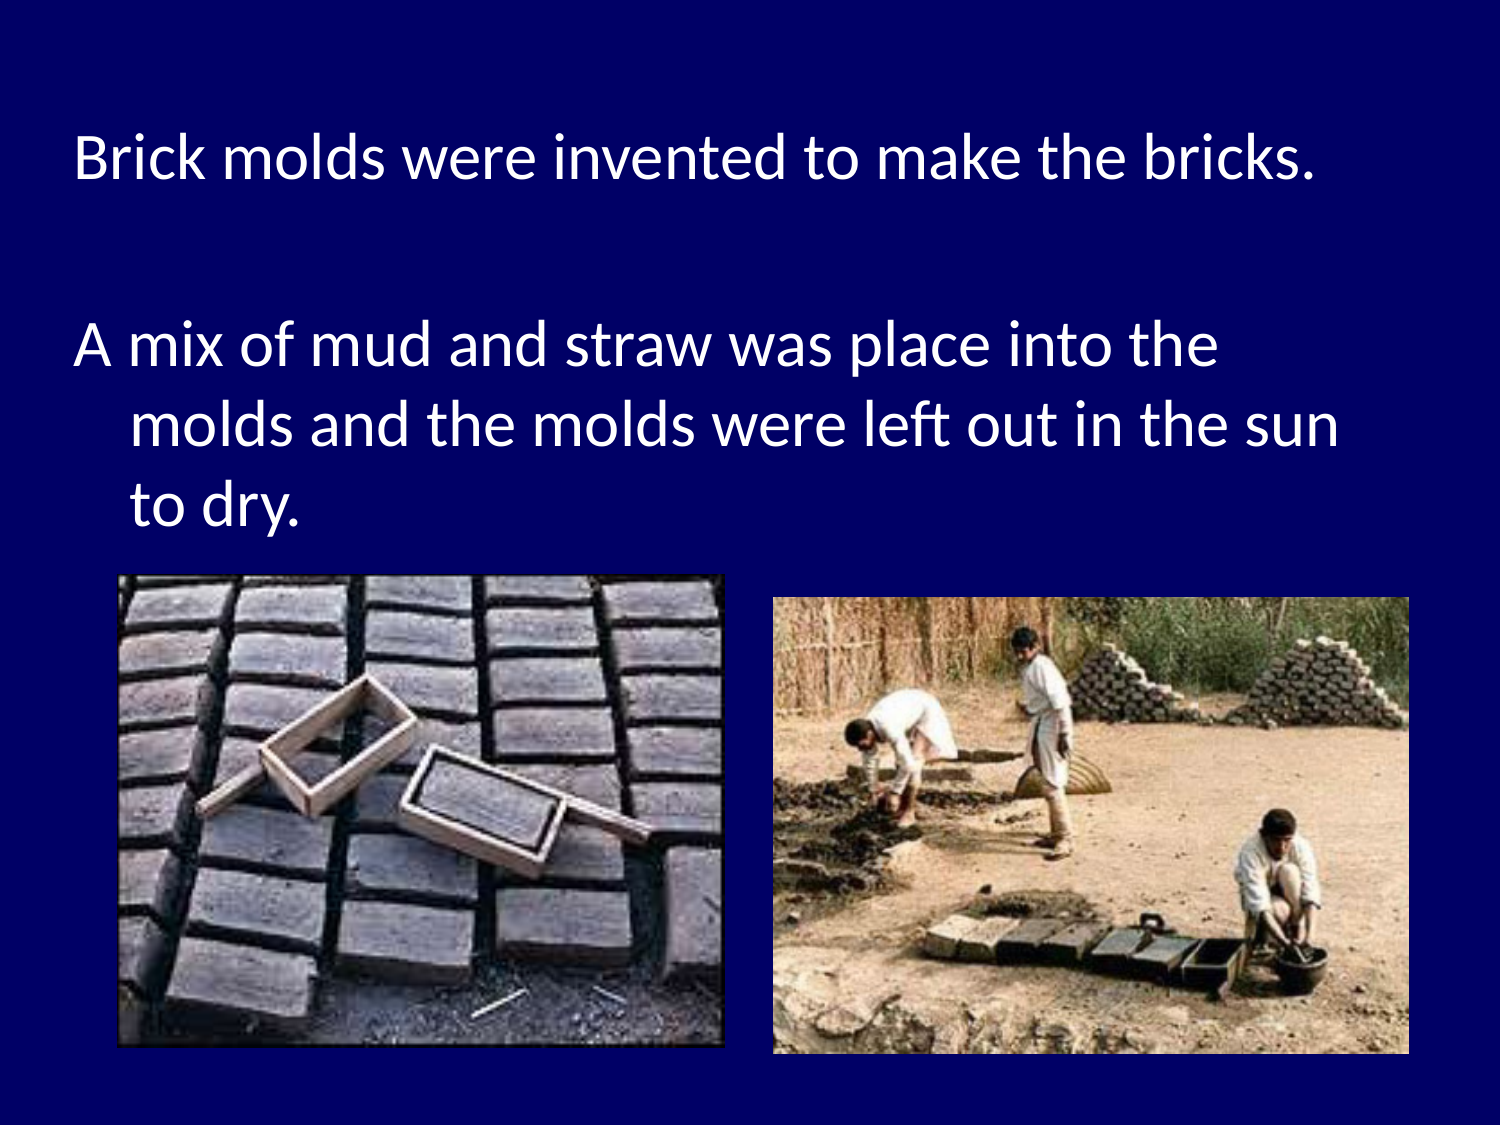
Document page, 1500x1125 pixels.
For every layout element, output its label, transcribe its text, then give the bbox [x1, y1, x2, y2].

picture [773, 597, 1409, 1054]
list Brick molds were invented to make the bricks. A mix of mud and straw was place into the molds and the molds were left out in the sun to dry. [58, 105, 1409, 848]
picture [116, 573, 725, 1049]
